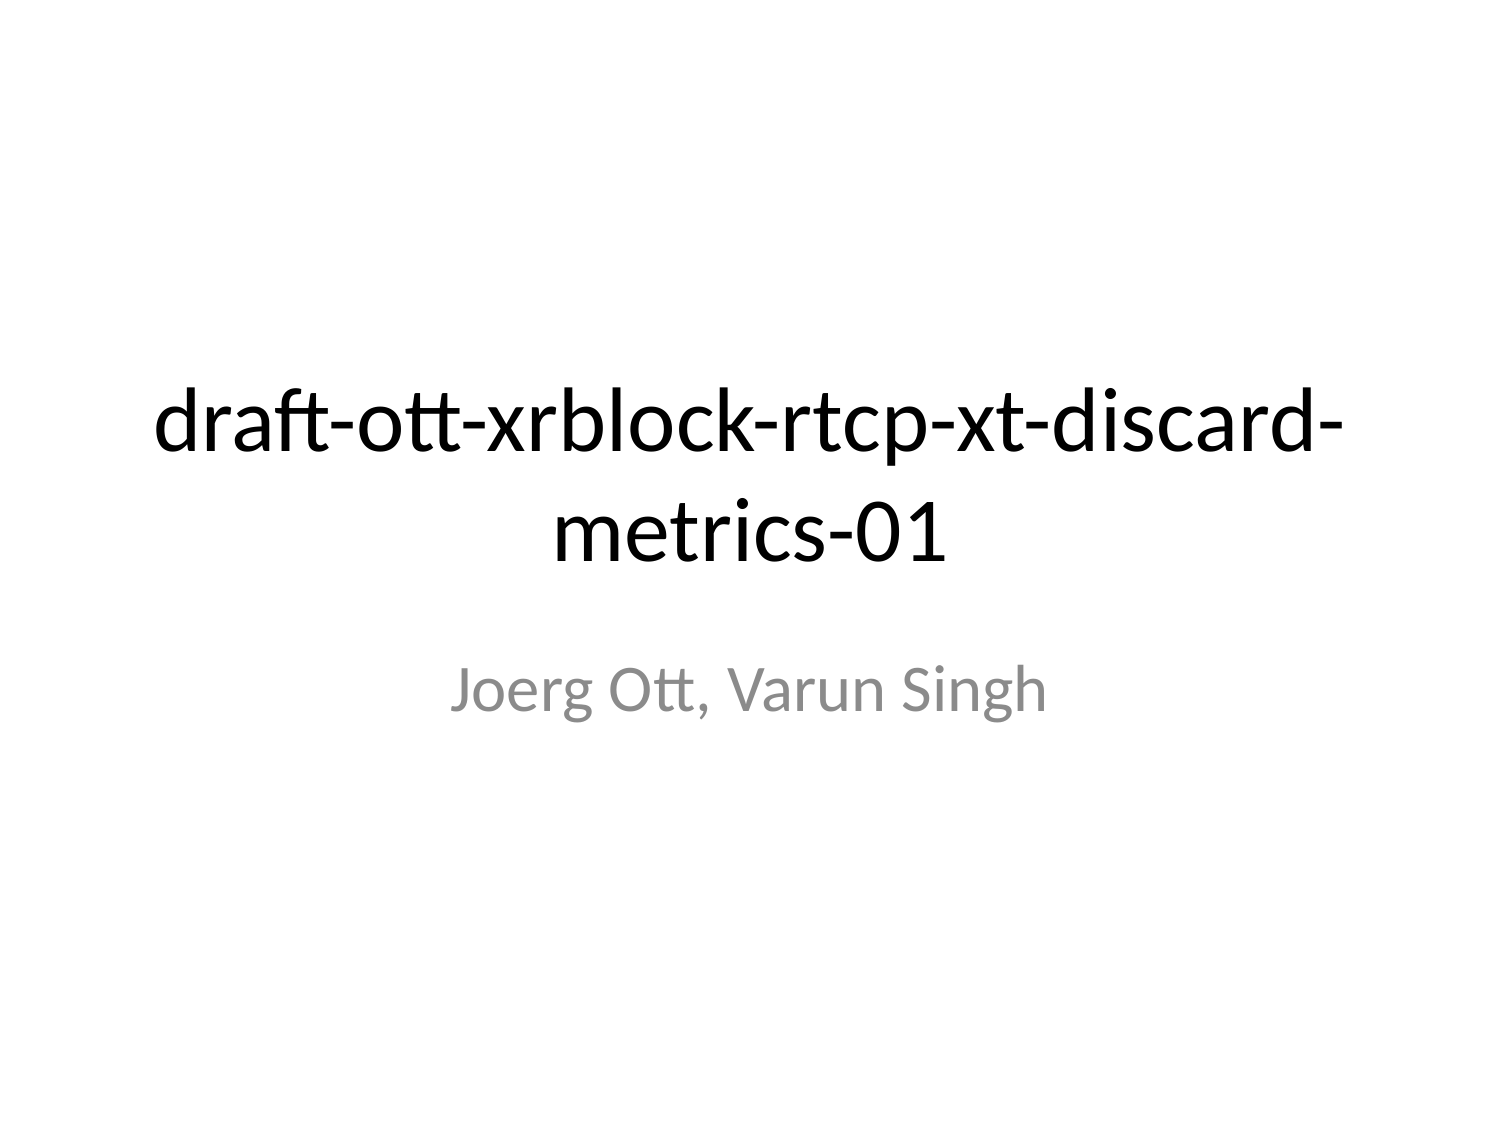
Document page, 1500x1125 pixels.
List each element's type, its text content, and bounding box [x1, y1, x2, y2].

title draft-ott-xrblock-rtcp-xt-discard-metrics-01 [112, 349, 1388, 591]
subtitle Joerg Ott, Varun Singh [225, 637, 1275, 925]
